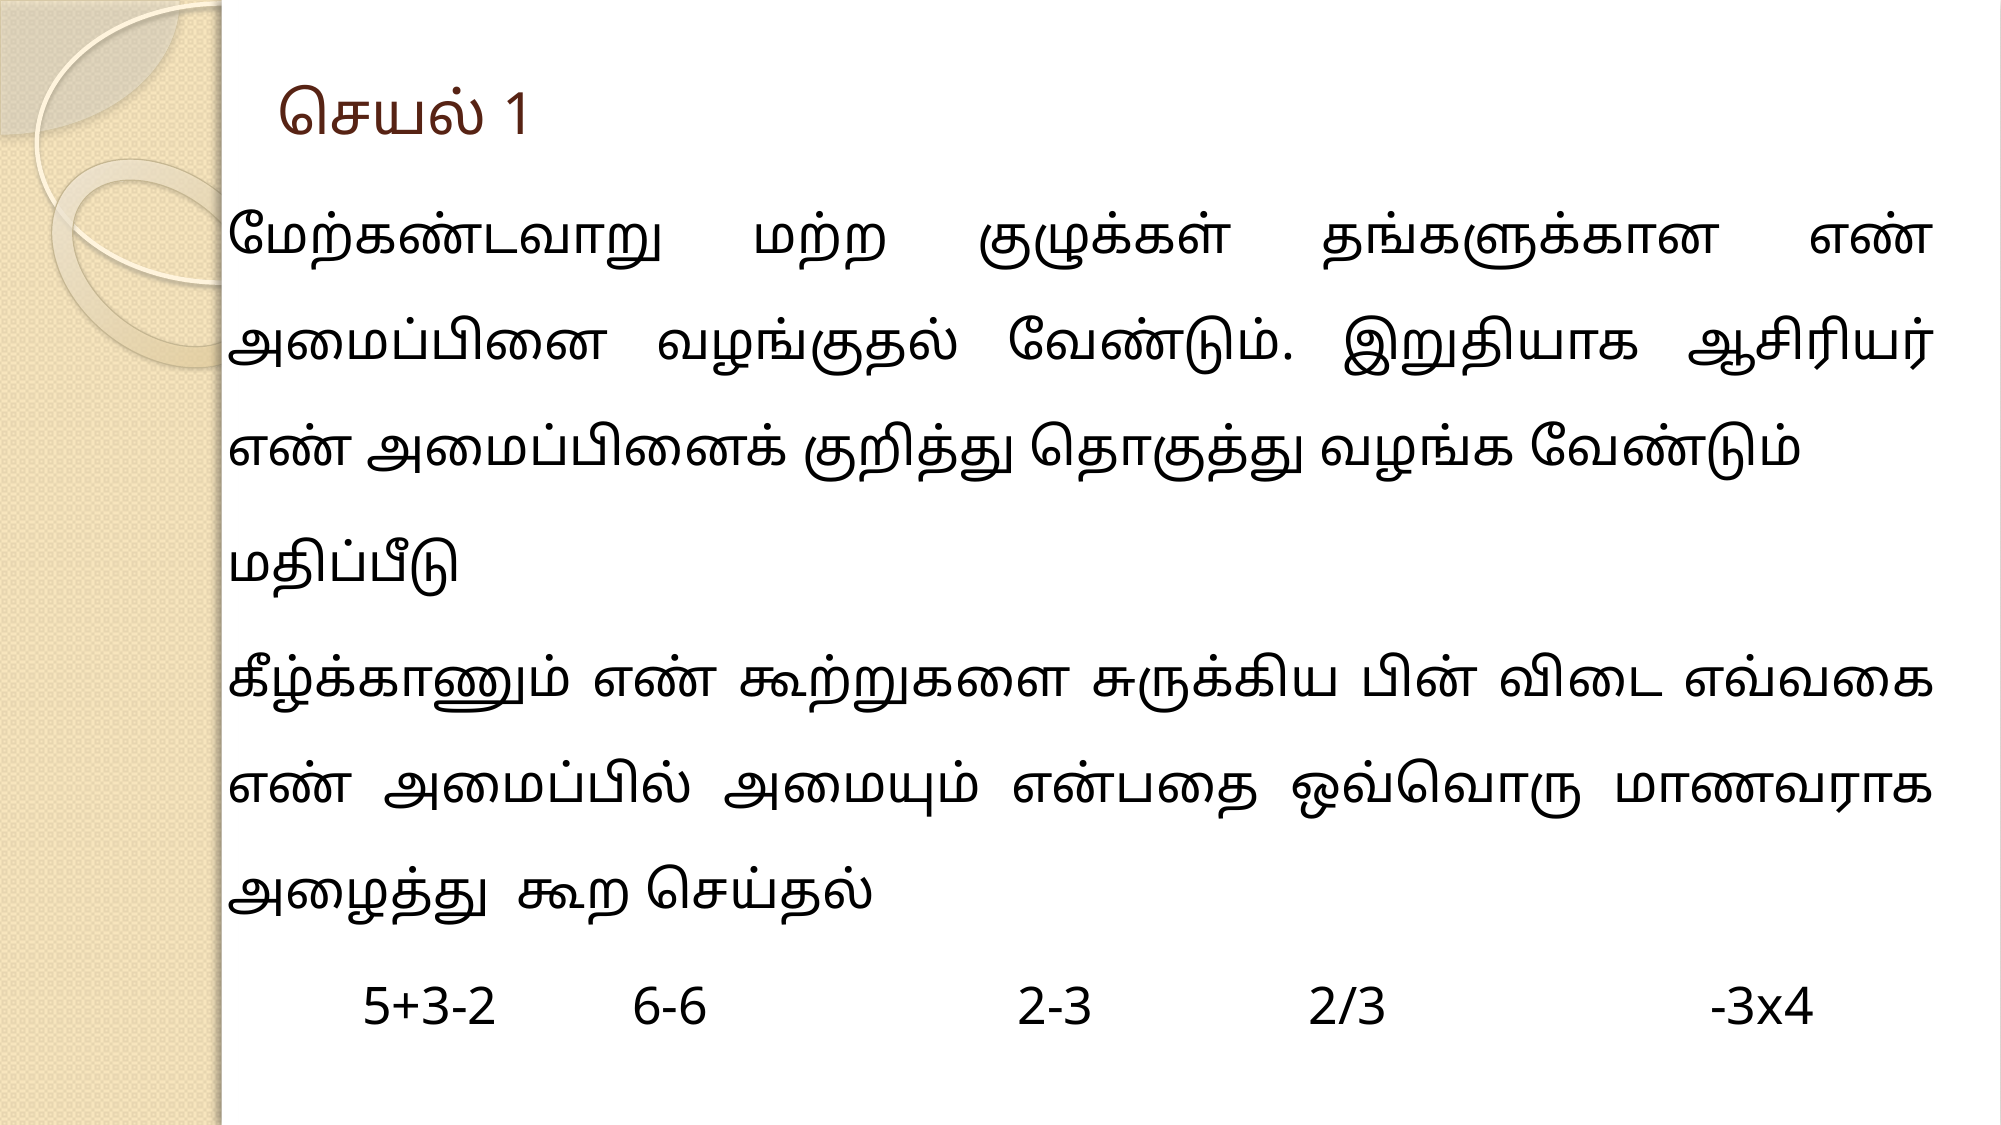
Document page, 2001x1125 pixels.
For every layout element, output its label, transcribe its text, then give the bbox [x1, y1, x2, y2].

list மேற்கண்டவாறு மற்ற குழுக்கள் தங்களுக்கான எண் அமைப்பினை வழங்குதல் வேண்டும். இறுதியாக ஆசிரியர் எண் அமைப்பினைக் குறித்து தொகுத்து வழங்க வேண்டும் மதிப்பீடு கீழ்க்காணும் எண் கூற்றுகளை சுருக்கிய பின் விடை எவ்வகை எண் அமைப்பில் அமையும் என்பதை ஒவ்வொரு மாணவராக அழைத்து கூற செய்தல் 5+3-2 6-6 2-3 2/3 -3x4 [212, 149, 1950, 1063]
title செயல் 1 [262, 59, 1863, 149]
